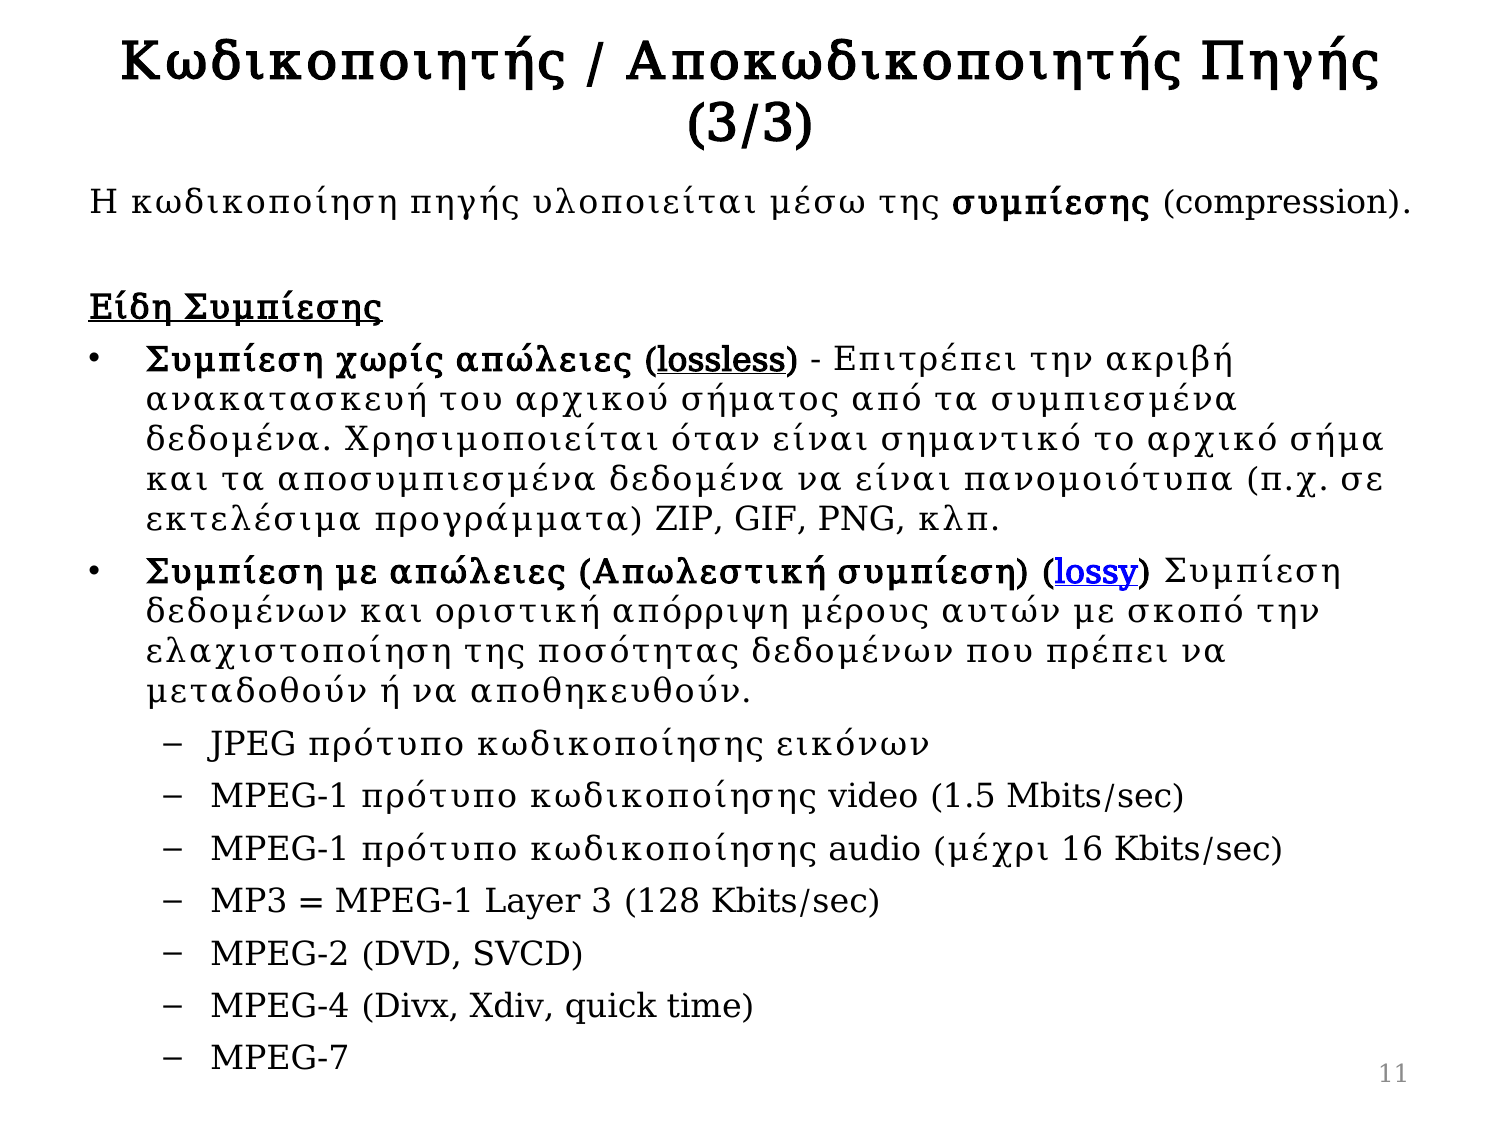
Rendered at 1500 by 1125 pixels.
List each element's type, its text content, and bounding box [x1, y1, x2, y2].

title Κωδικοποιητής / Αποκωδικοποιητής Πηγής (3/3) [75, 19, 1425, 159]
slide_number 11 [1222, 1042, 1425, 1103]
list Η κωδικοποίηση πηγής υλοποιείται μέσω της συμπίεσης (compression). Είδη Συμπίεσης Συμπίεση χωρίς απώλειες (lossless) - Επιτρέπει την ακριβή ανακατασκευή του αρχικού σήματος από τα συμπιεσμένα δεδομένα. Χρησιμοποιείται όταν είναι σημαντικό το αρχικό σήμα και τα αποσυμπιεσμένα δεδομένα να είναι πανομοιότυπα (π.χ. σε εκτελέσιμα προγράμματα) ZIP, GIF, PNG, κλπ. Συμπίεση με απώλειες (Απωλεστική συμπίεση) (lossy) Συμπίεση δεδομένων και οριστική απόρριψη μέρους αυτών με σκοπό την ελαχιστοποίηση της ποσότητας δεδομένων που πρέπει να μεταδοθούν ή να αποθηκευθούν. JPEG πρότυπο κωδικοποίησης εικόνων MPEG-1 πρότυπο κωδικοποίησης video (1.5 Mbits/sec) MPEG-1 πρότυπο κωδικοποίησης audio (μέχρι 16 Kbits/sec) MP3 = MPEG-1 Layer 3 (128 Kbits/sec) MPEG-2 (DVD, SVCD) MPEG-4 (Divx, Xdiv, quick time) MPEG-7 [73, 172, 1447, 1071]
